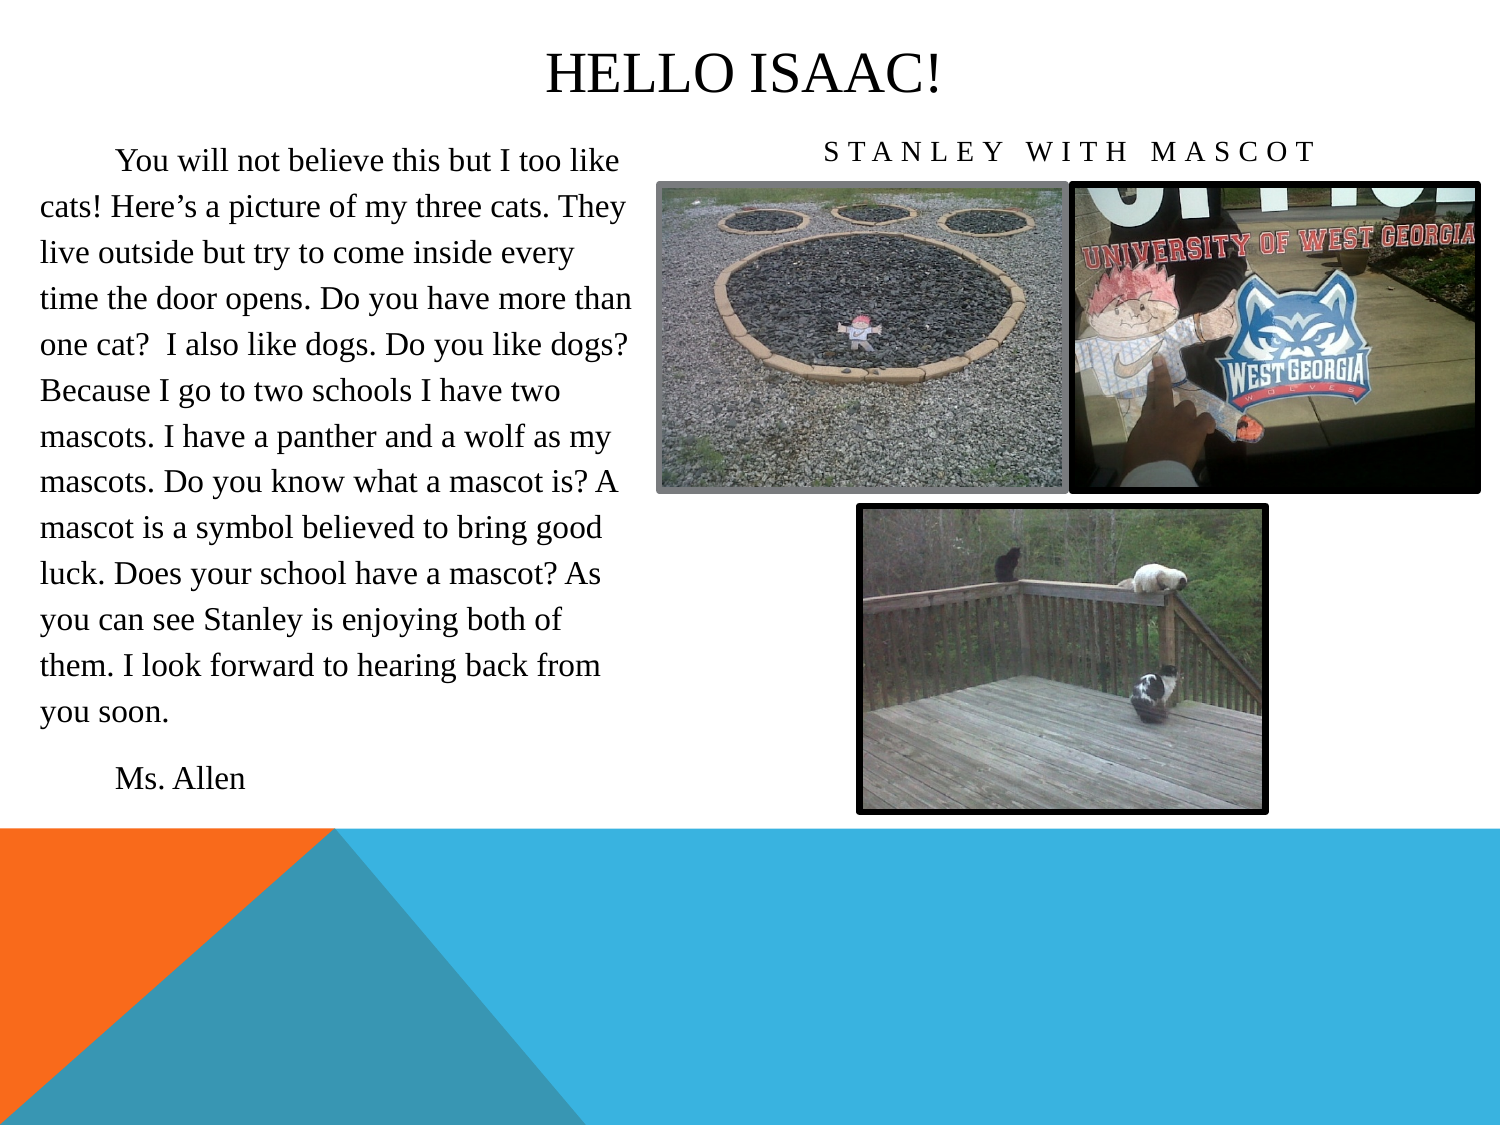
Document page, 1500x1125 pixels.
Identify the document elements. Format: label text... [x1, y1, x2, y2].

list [1074, 187, 1476, 488]
picture [662, 187, 1063, 488]
list You will not believe this but I too like cats! Here’s a picture of my three cats. They live outside but try to come inside every time the door opens. Do you have more than one cat? I also like dogs. Do you like dogs? Because I go to two schools I have two mascots. I have a panther and a wolf as my mascots. Do you know what a mascot is? A mascot is a symbol believed to bring good luck. Does your school have a mascot? As you can see Stanley is enjoying both of them. I look forward to hearing back from you soon. Ms. Allen [24, 125, 650, 813]
title Hello ISAAC! [135, 24, 1369, 113]
list Stanley with mascot [675, 112, 1463, 175]
picture [862, 508, 1263, 810]
